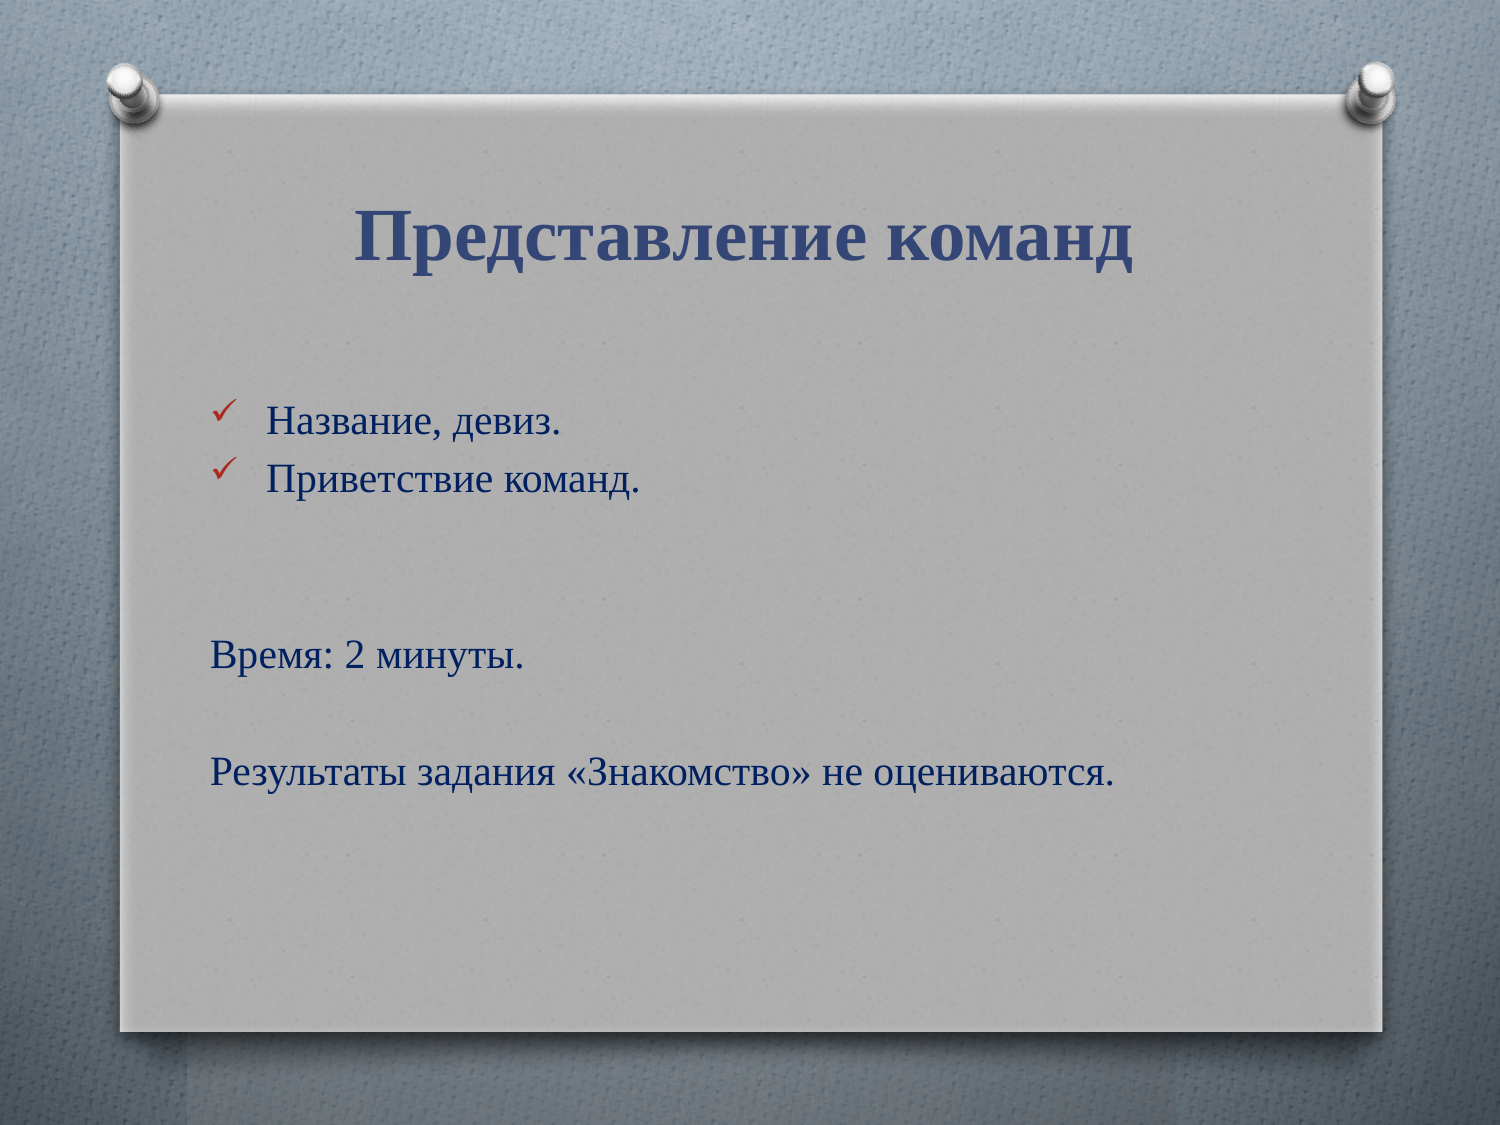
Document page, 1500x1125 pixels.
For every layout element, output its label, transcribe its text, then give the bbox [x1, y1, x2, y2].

list Название, девиз. Приветствие команд. Время: 2 минуты. Результаты задания «Знакомство» не оцениваются. [194, 385, 1306, 826]
title Представление команд [194, 184, 1294, 374]
picture [1317, 35, 1439, 156]
picture [75, 29, 198, 153]
